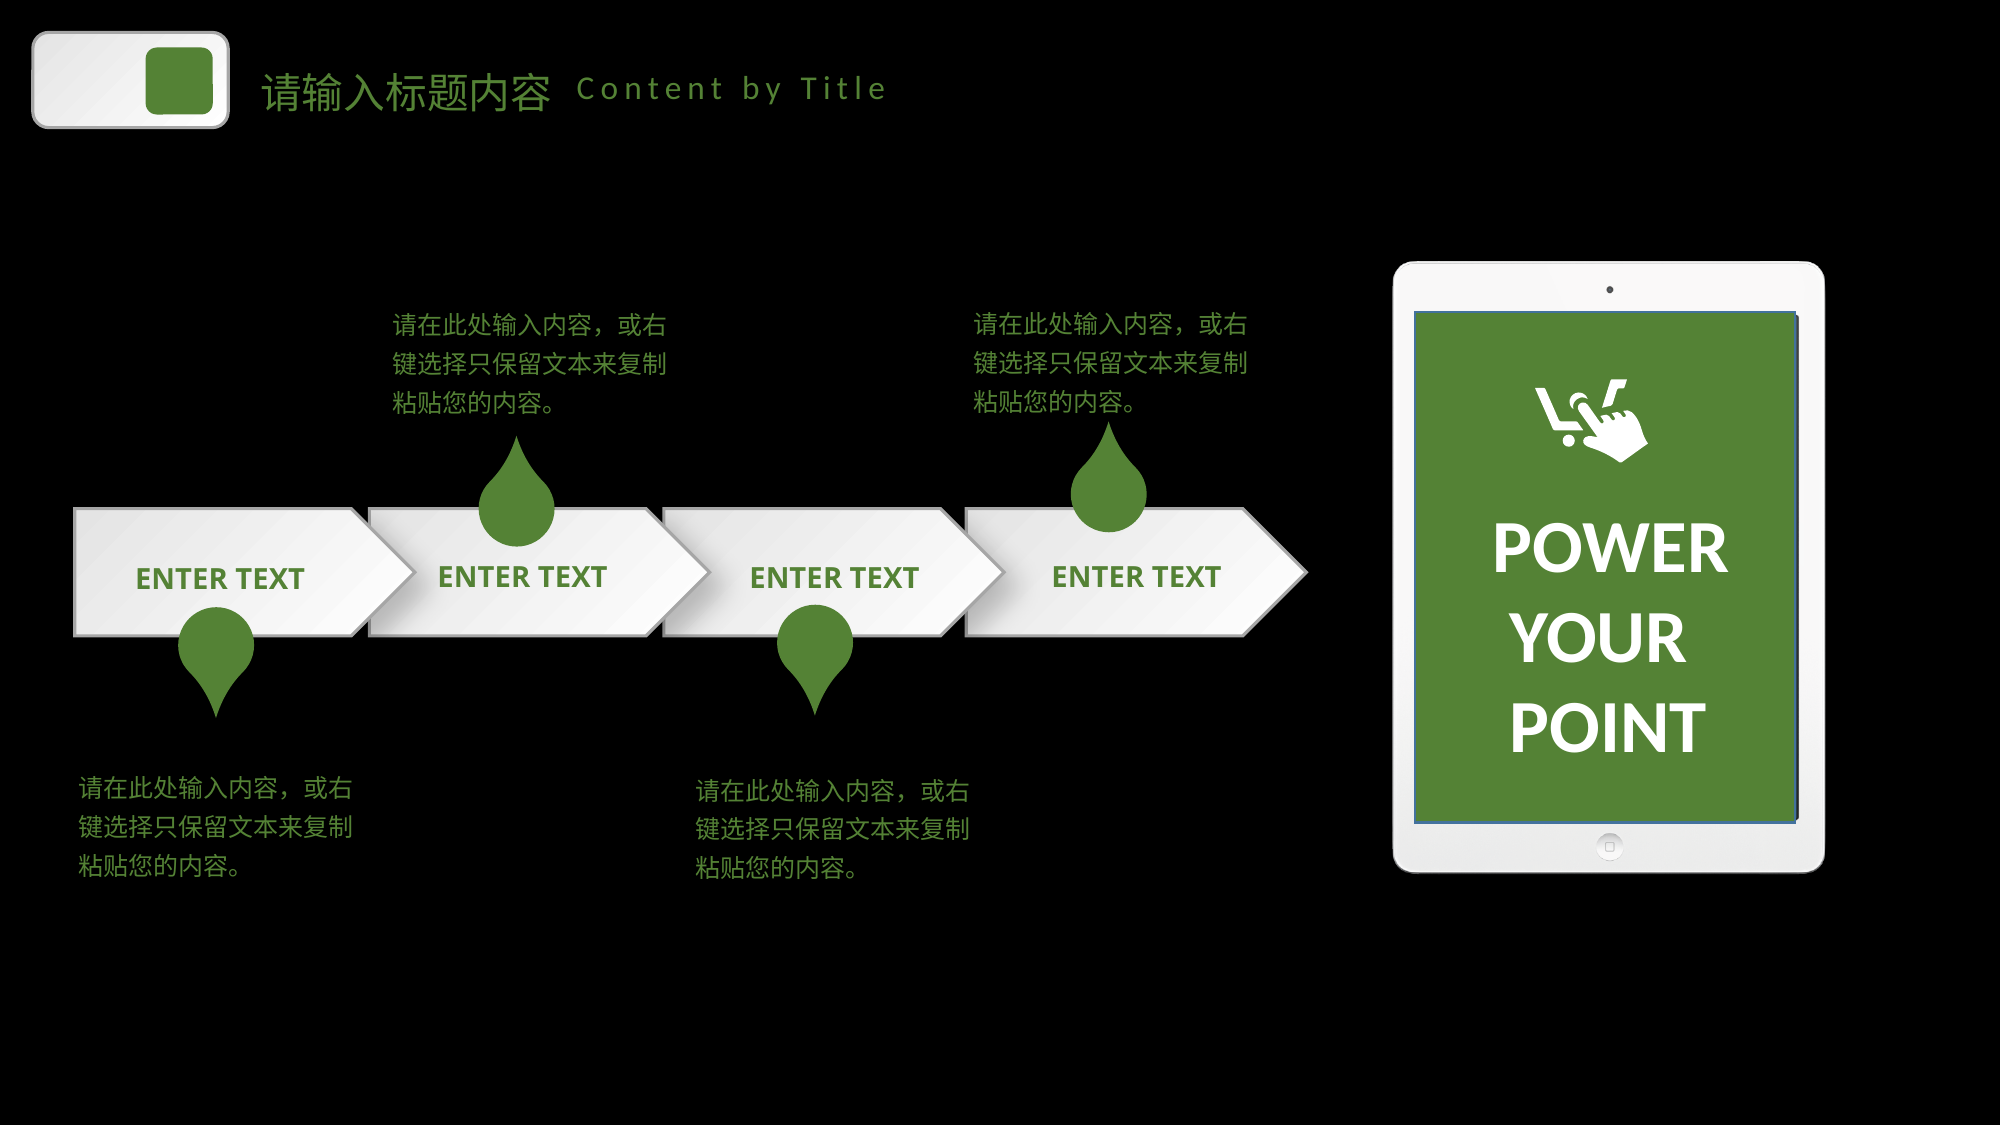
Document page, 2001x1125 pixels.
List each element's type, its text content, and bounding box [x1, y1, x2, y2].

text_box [1362, 238, 1855, 892]
text_box 请在此处输入内容，或右键选择只保留文本来复制粘贴您的内容。 [959, 291, 1283, 424]
text_box [73, 507, 417, 637]
text_box 请输入标题内容 [245, 34, 710, 125]
text_box 请在此处输入内容，或右键选择只保留文本来复制粘贴您的内容。 [63, 755, 387, 888]
text_box [1069, 424, 1148, 533]
text_box [177, 606, 256, 722]
text_box 请在此处输入内容，或右键选择只保留文本来复制粘贴您的内容。 [377, 293, 701, 425]
text_box ENTER TEXT [120, 535, 365, 603]
text_box ENTER TEXT [1036, 533, 1292, 601]
text_box ENTER TEXT [422, 533, 681, 601]
text_box 请在此处输入内容，或右键选择只保留文本来复制粘贴您的内容。 [680, 758, 1004, 891]
text_box [548, 507, 672, 533]
text_box [776, 603, 855, 719]
text_box [401, 542, 712, 637]
text_box ENTER TEXT [734, 534, 976, 602]
text_box [368, 507, 485, 554]
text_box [1535, 379, 1648, 463]
text_box [965, 507, 1280, 637]
text_box [477, 432, 556, 533]
text_box Content by Title [710, 58, 901, 114]
text_box [662, 507, 1006, 637]
text_box [1292, 556, 1308, 589]
